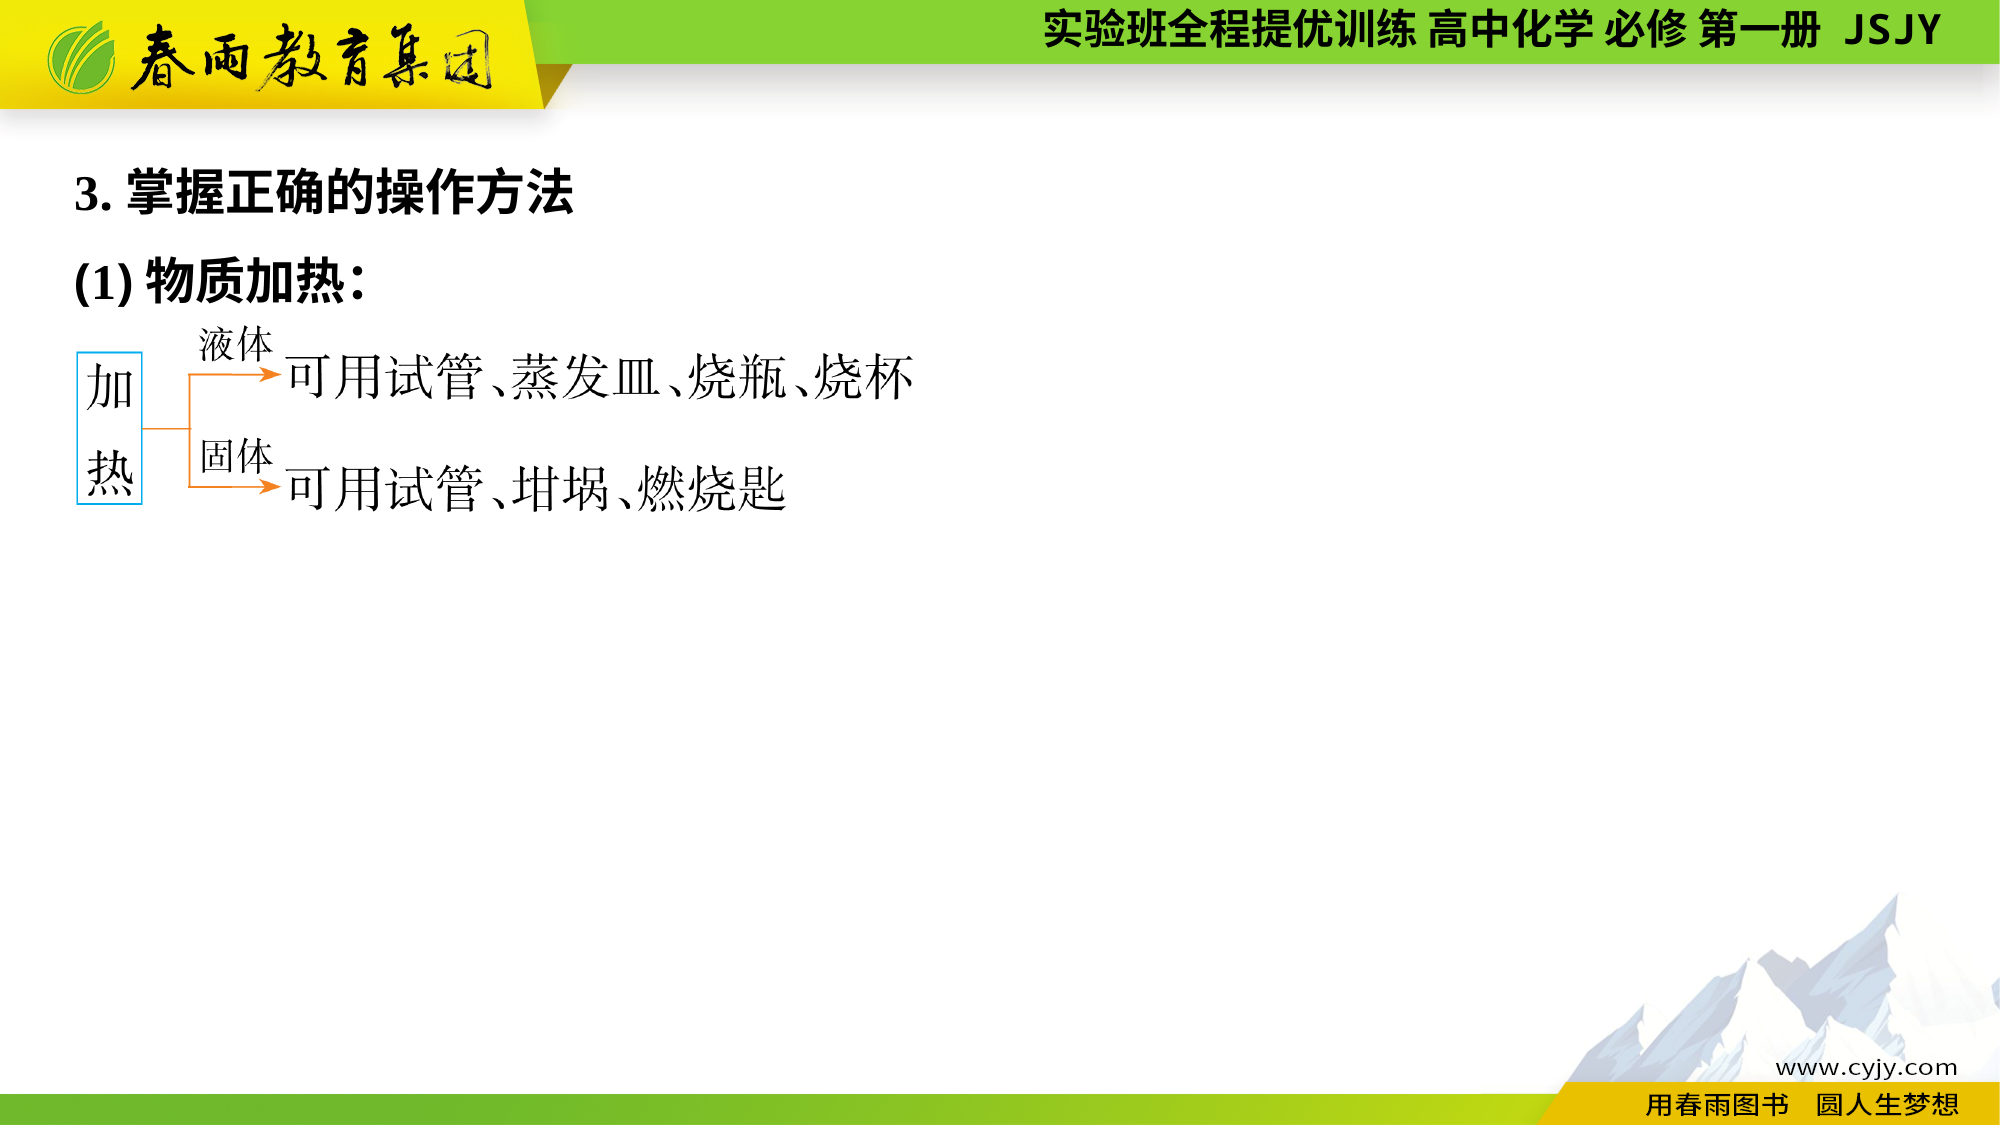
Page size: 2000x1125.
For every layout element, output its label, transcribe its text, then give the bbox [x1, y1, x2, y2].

picture [0, 0, 2000, 1125]
list 3.掌握正确的操作方法 (1)物质加热： [59, 122, 1944, 320]
